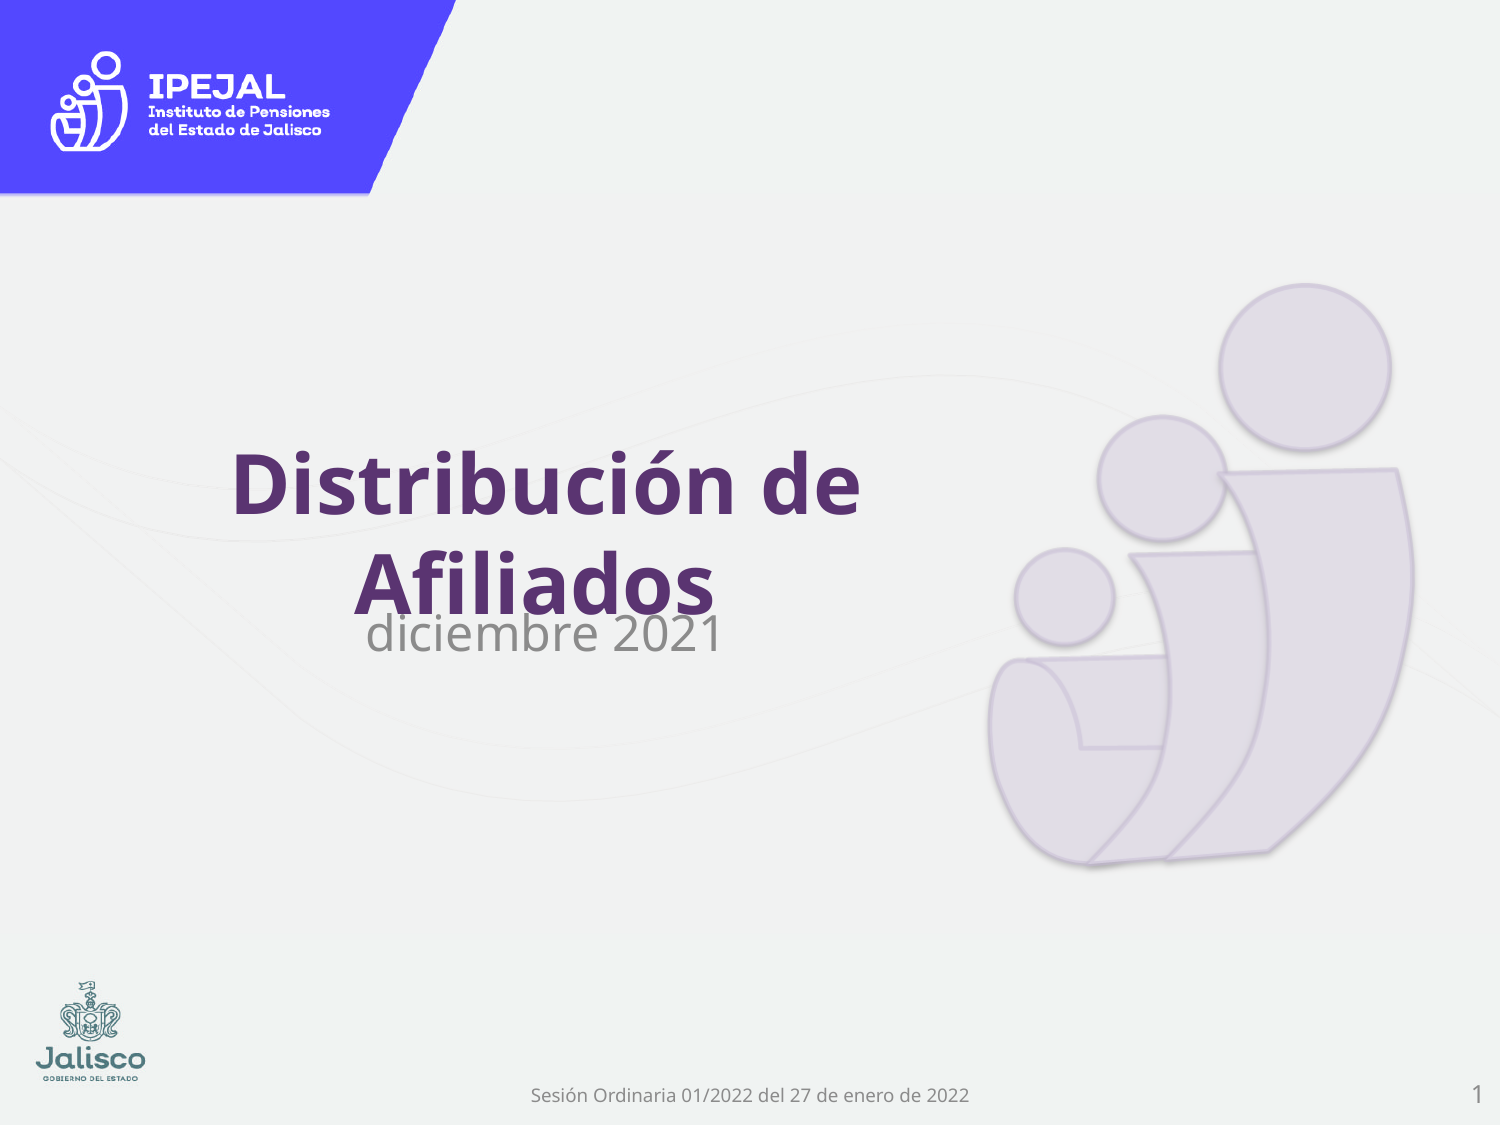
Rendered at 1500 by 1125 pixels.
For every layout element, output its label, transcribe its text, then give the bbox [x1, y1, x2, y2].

footer Sesión Ordinaria 01/2022 del 27 de enero de 2022 [468, 1065, 1032, 1125]
title Distribución de Afiliados [75, 410, 1017, 594]
slide_number 1 [1149, 1065, 1500, 1125]
subtitle diciembre 2021 [75, 594, 1017, 882]
picture [0, 934, 1500, 1125]
picture [0, 0, 1500, 193]
